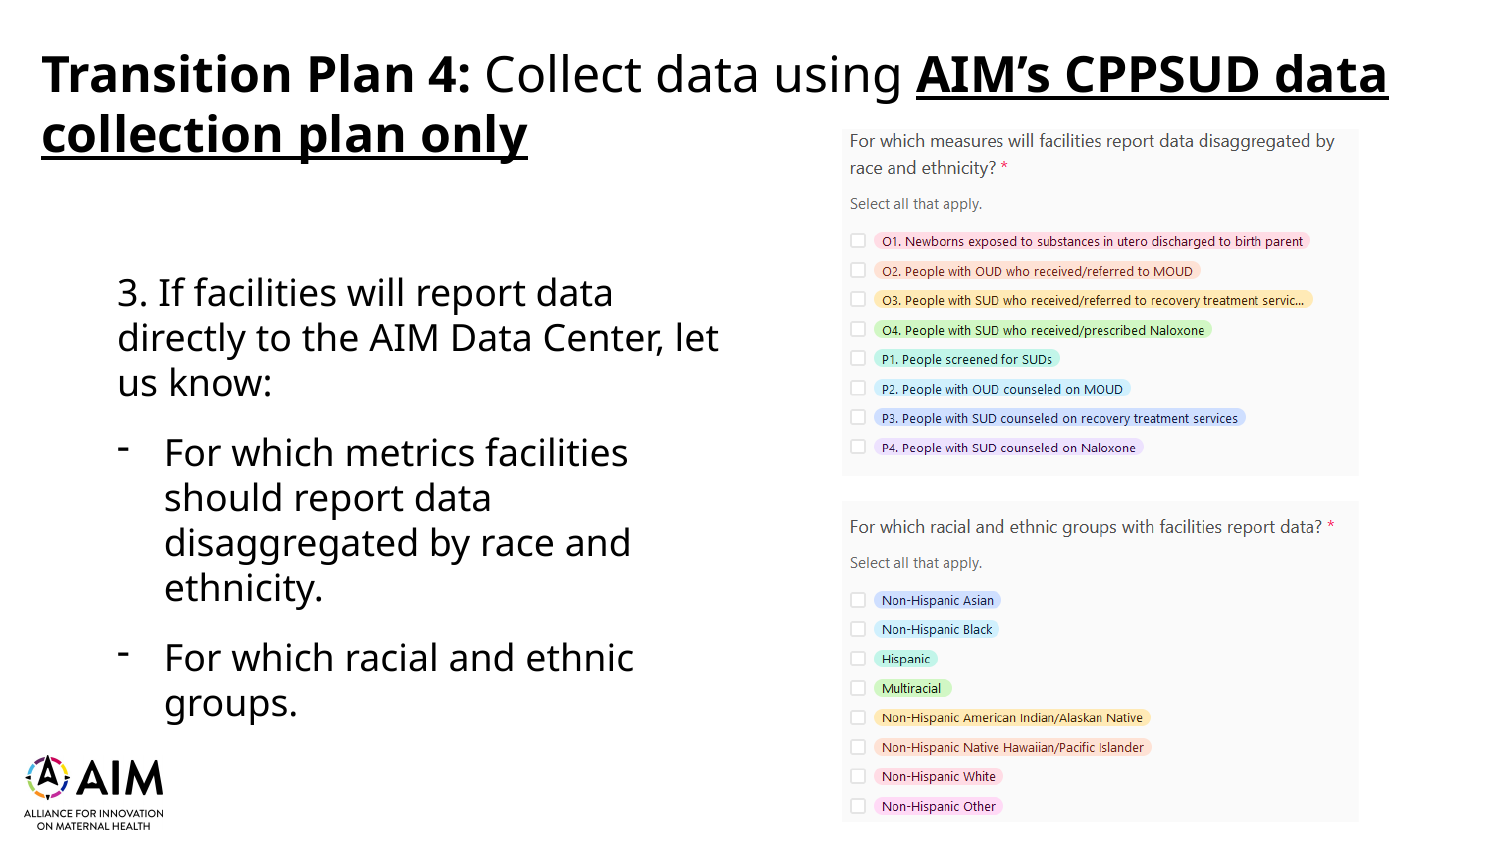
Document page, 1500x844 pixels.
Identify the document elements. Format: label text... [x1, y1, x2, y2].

picture [24, 755, 163, 830]
picture [841, 129, 1359, 476]
text_box 3. If facilities will report data directly to the AIM Data Center, let us know: For which metrics facilities should report data disaggregated by race and ethnicity. For which racial and ethnic groups. [102, 261, 766, 732]
picture [841, 501, 1359, 823]
title Transition Plan 4: Collect data using AIM’s CPPSUD data collection plan only [26, 81, 1474, 178]
